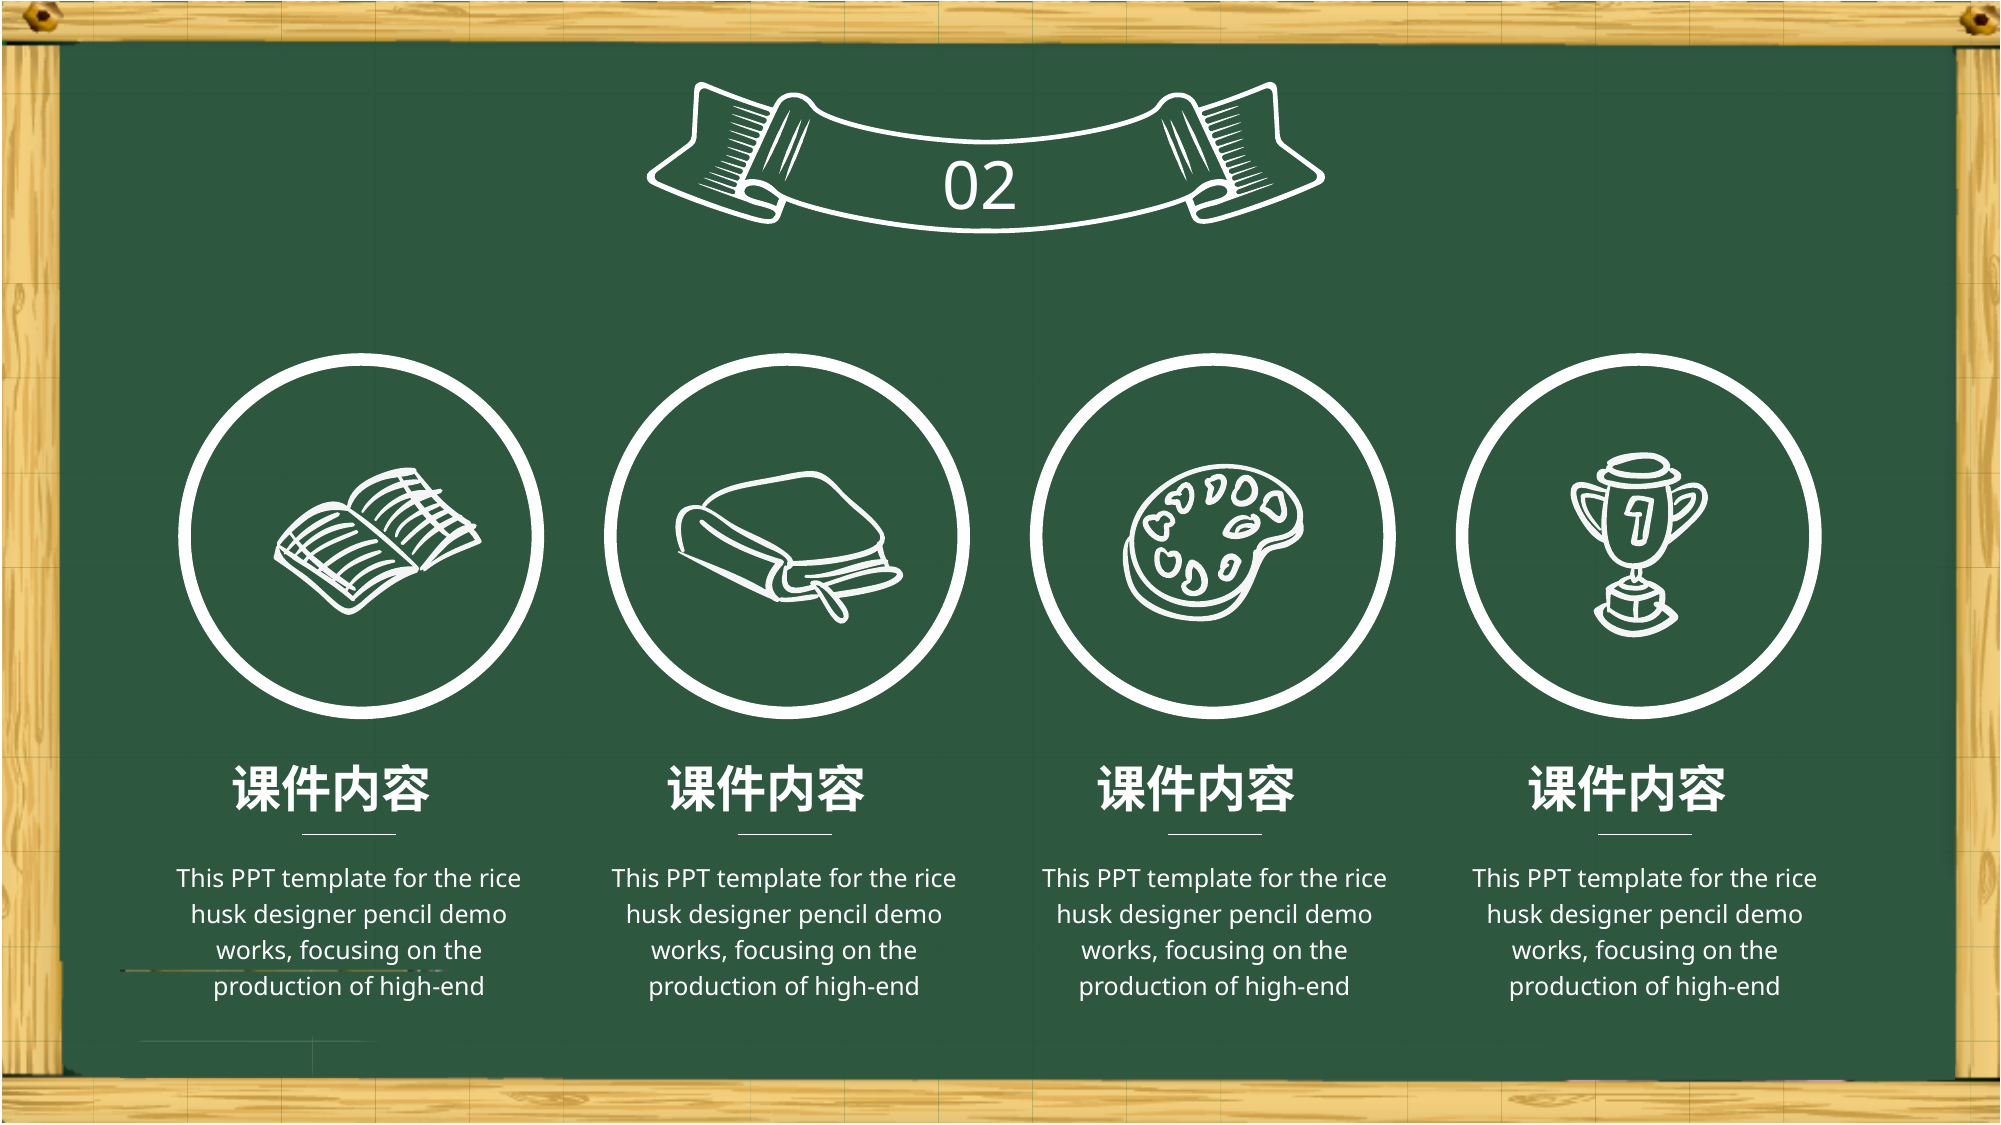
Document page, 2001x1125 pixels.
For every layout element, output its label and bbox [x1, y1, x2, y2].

picture [0, 0, 2000, 1123]
text_box [1568, 451, 1709, 647]
text_box [1117, 451, 1307, 622]
